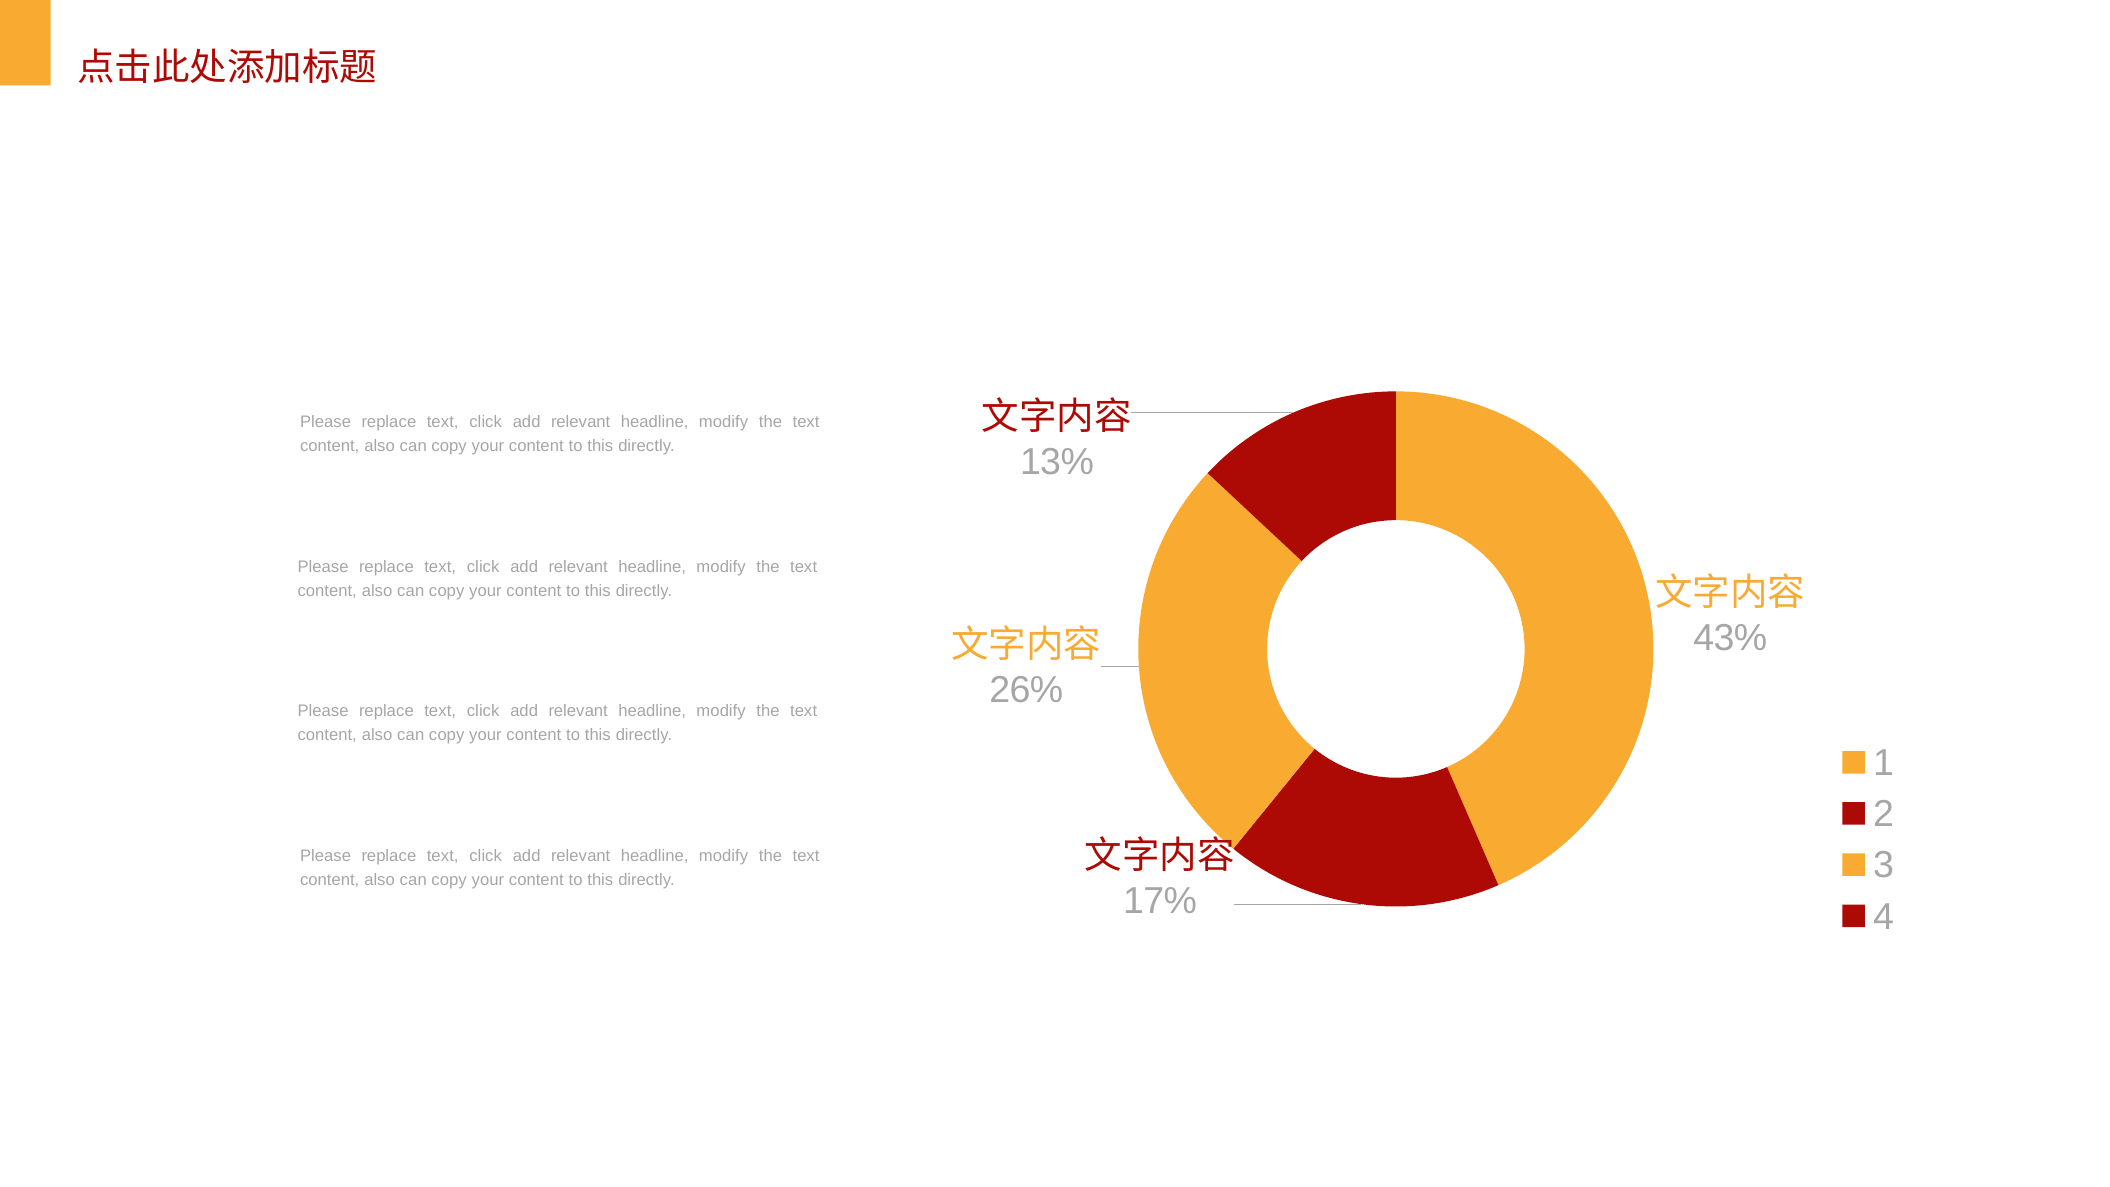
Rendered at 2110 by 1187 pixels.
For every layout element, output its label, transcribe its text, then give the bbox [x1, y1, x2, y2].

text_box Please replace text, click add relevant headline, modify the text content, also can copy your content to this directly. [297, 696, 819, 744]
text_box Please replace text, click add relevant headline, modify the text content, also can copy your content to this directly. [300, 406, 821, 455]
text_box 点击此处添加标题 [62, 35, 417, 94]
text_box Please replace text, click add relevant headline, modify the text content, also can copy your content to this directly. [300, 840, 821, 889]
chart [914, 345, 1964, 961]
text_box Please replace text, click add relevant headline, modify the text content, also can copy your content to this directly. [297, 551, 819, 600]
